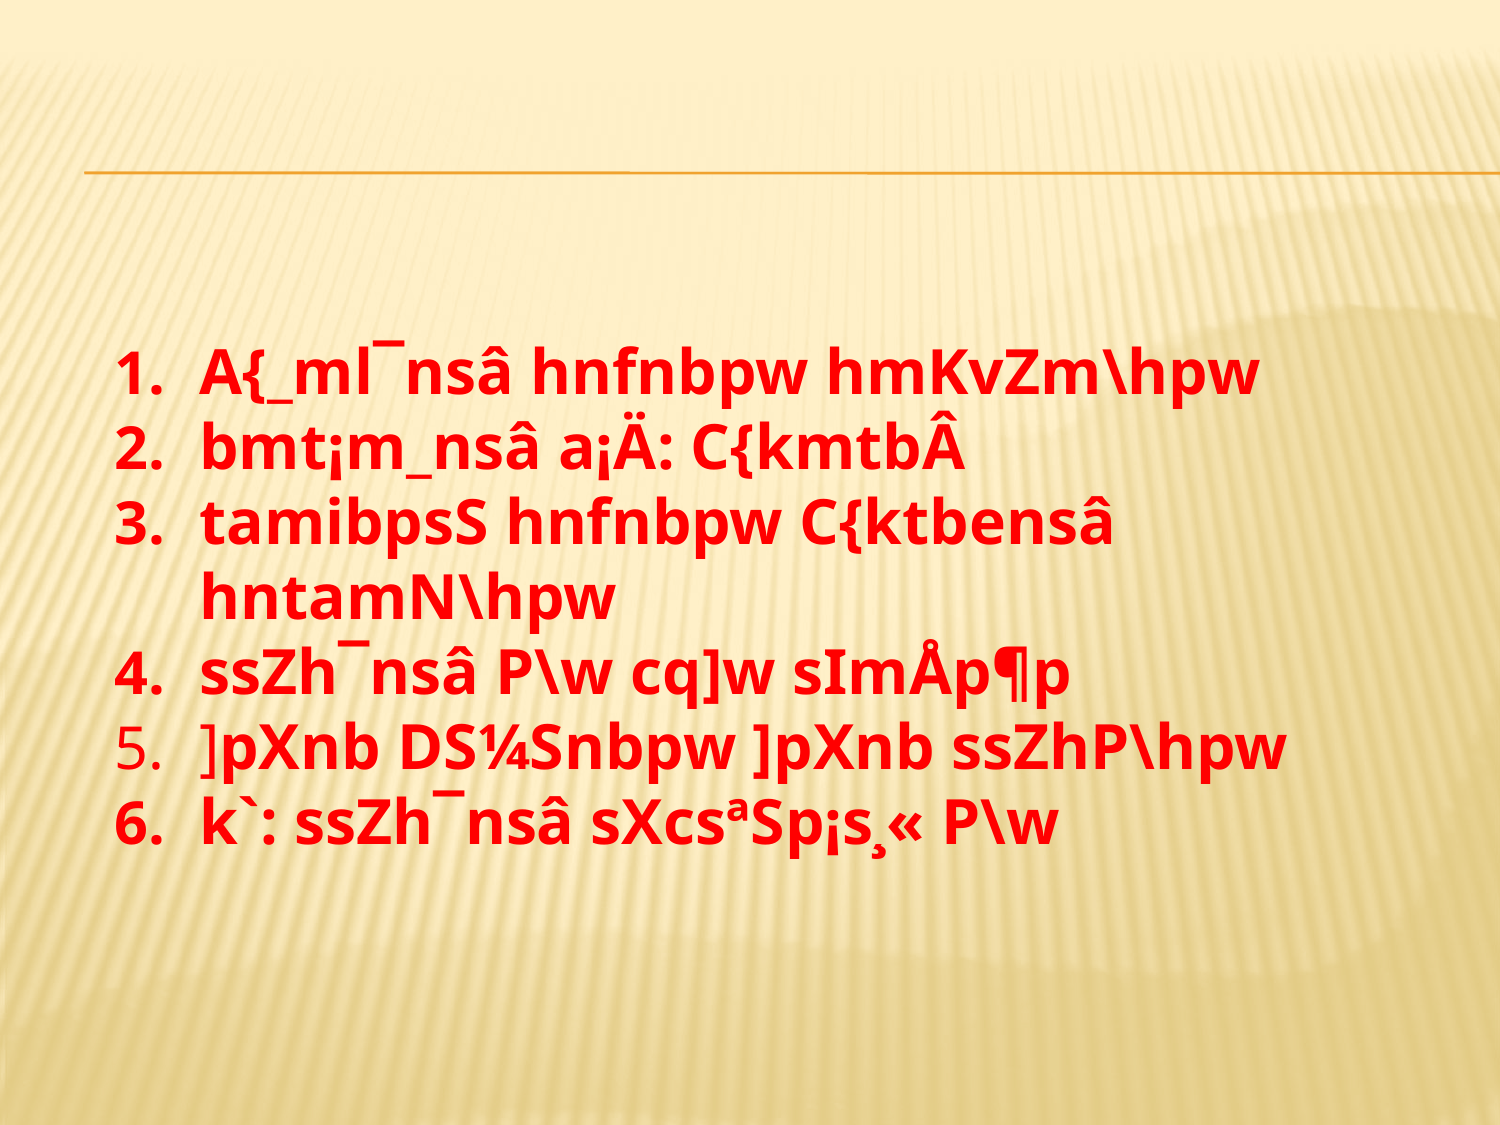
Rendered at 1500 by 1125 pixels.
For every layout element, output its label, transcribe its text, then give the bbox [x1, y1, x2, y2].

text_box A{_ml¯nsâ hnfnbpw hmKvZm\hpw bmt¡m_nsâ a¡Ä: C{kmtbÂ tamibpsS hnfnbpw C{ktbensâ hntamN\hpw ssZh¯nsâ P\w cq]w sImÅp¶p ]pXnb DS¼Snbpw ]pXnb ssZhP\hpw k`: ssZh¯nsâ sXcsªSp¡s¸« P\w [99, 324, 1388, 865]
